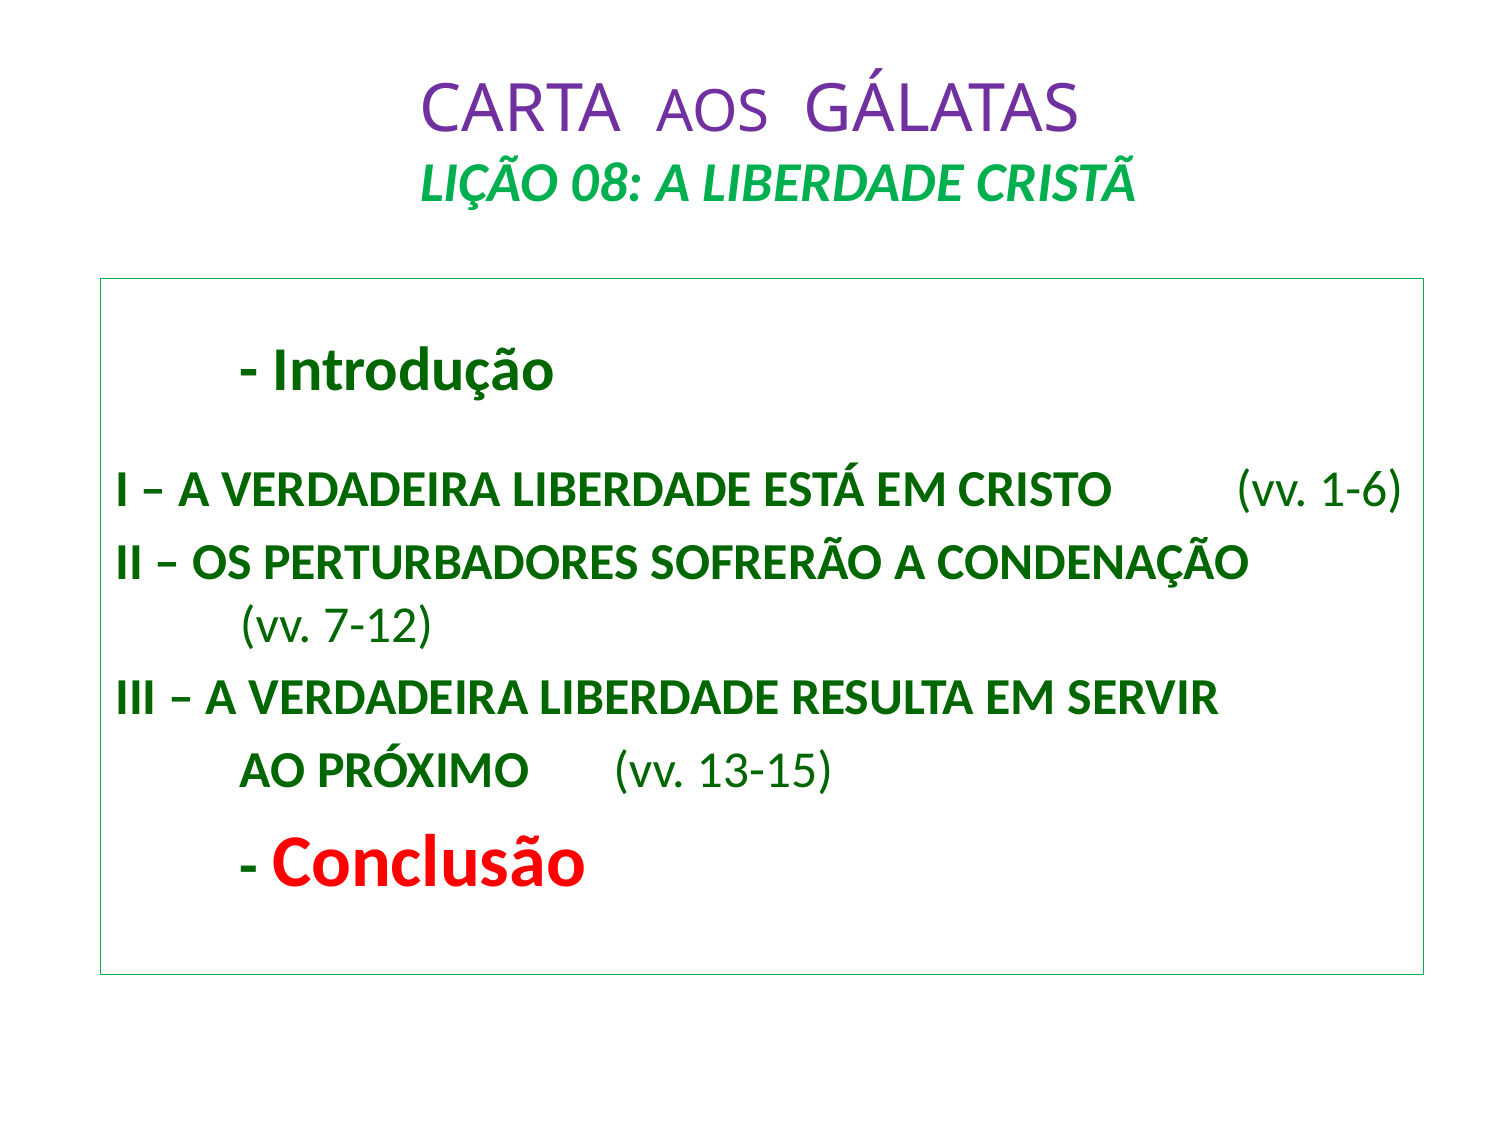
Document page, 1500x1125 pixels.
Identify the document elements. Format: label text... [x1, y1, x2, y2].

list - Introdução I – A VERDADEIRA LIBERDADE ESTÁ EM CRISTO (vv. 1-6) II – OS PERTURBADORES SOFRERÃO A CONDENAÇÃO (vv. 7-12) III – A VERDADEIRA LIBERDADE RESULTA EM SERVIR AO PRÓXIMO (vv. 13-15) - Conclusão [100, 278, 1424, 975]
title CARTA AOS GÁLATAS LIÇÃO 08: A LIBERDADE CRISTÃ [75, 45, 1425, 233]
